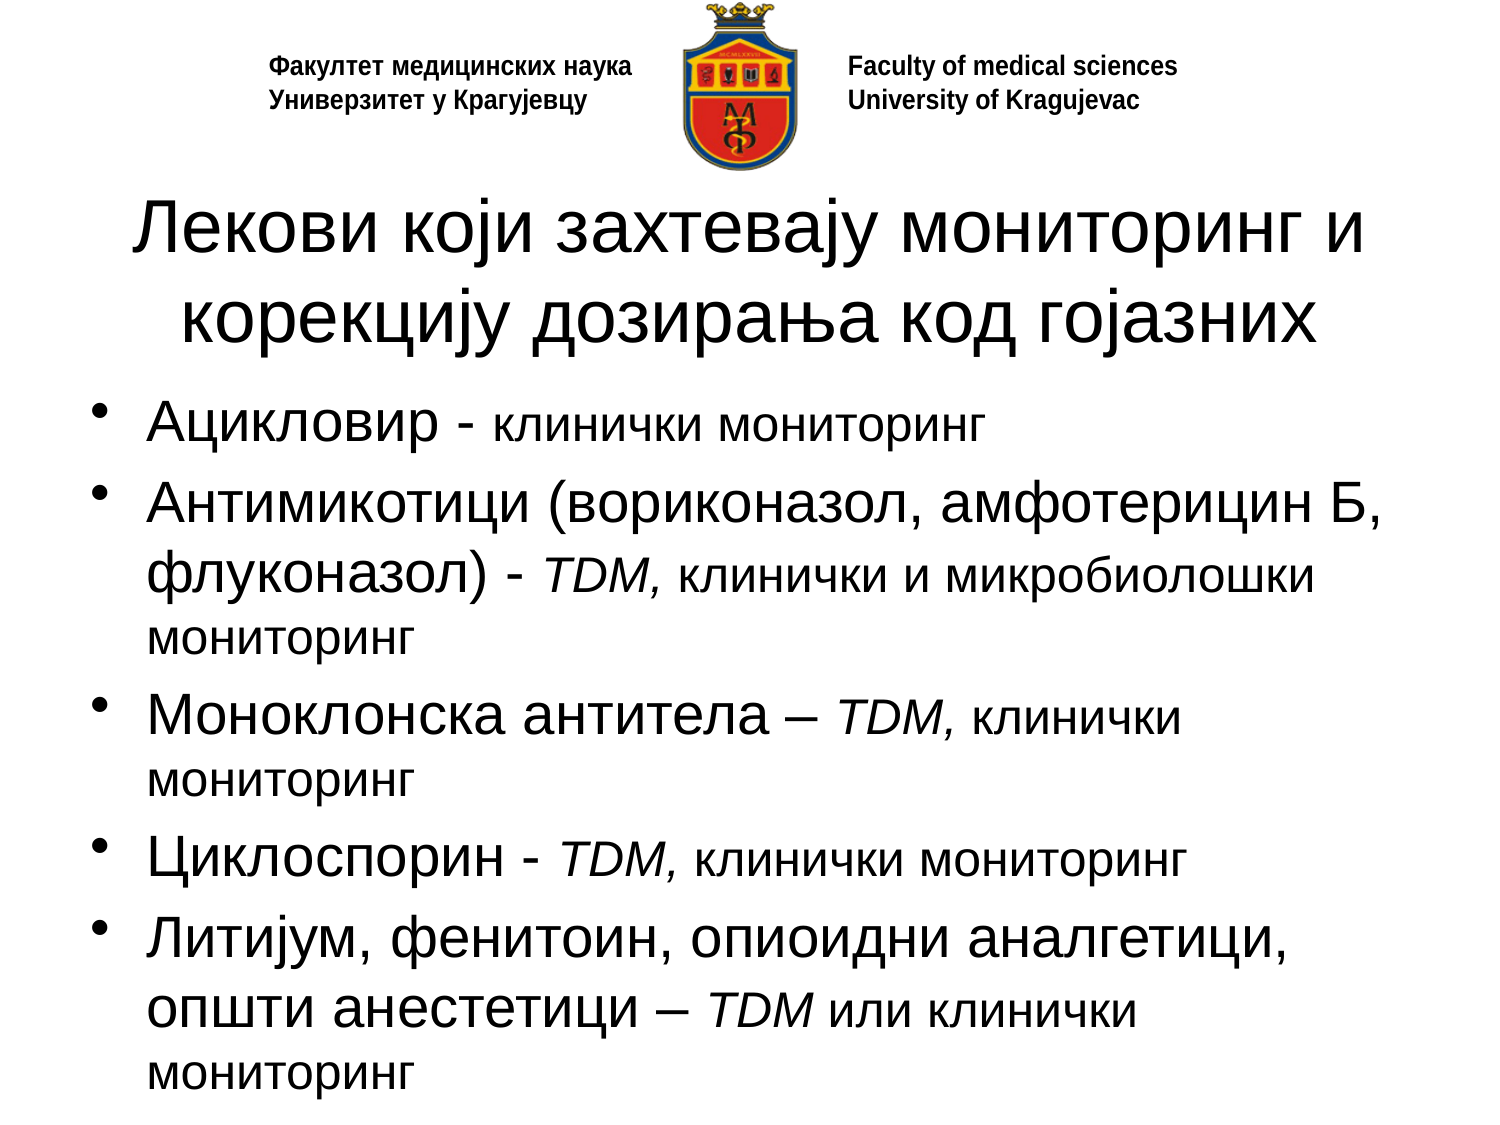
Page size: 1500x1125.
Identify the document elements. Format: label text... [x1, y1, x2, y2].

title Лекови који захтевају мониторинг и корекцију дозирања код гојазних [74, 173, 1426, 362]
list Ацикловир - клинички мониторинг Антимикотици (вориконазол, амфотерицин Б, флуконазол) - TDM, клинички и микробиолошки мониторинг Моноклонска антитела – TDM, клинички мониторинг Циклоспорин - TDM, клинички мониторинг Литијум, фенитоин, опиоидни аналгетици, општи анестетици – TDM или клинички мониторинг [74, 374, 1436, 1118]
